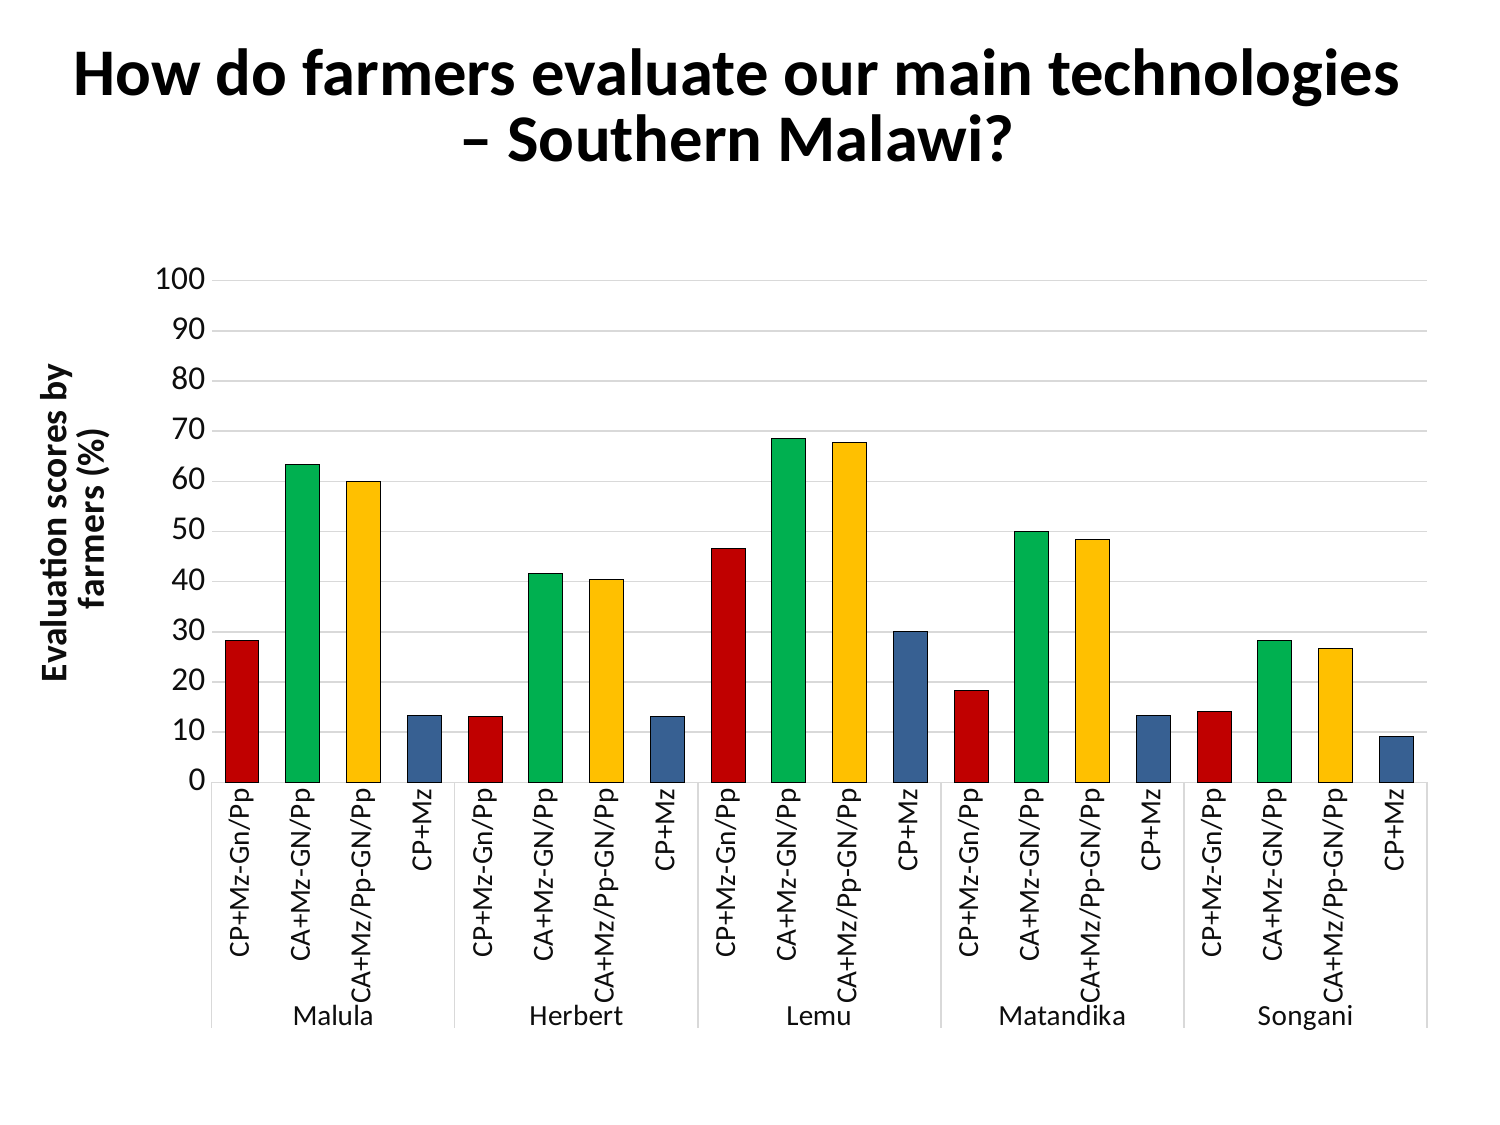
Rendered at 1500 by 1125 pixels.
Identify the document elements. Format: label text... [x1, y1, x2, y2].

chart [24, 249, 1451, 1088]
subtitle How do farmers evaluate our main technologies – Southern Malawi? [47, 37, 1428, 225]
